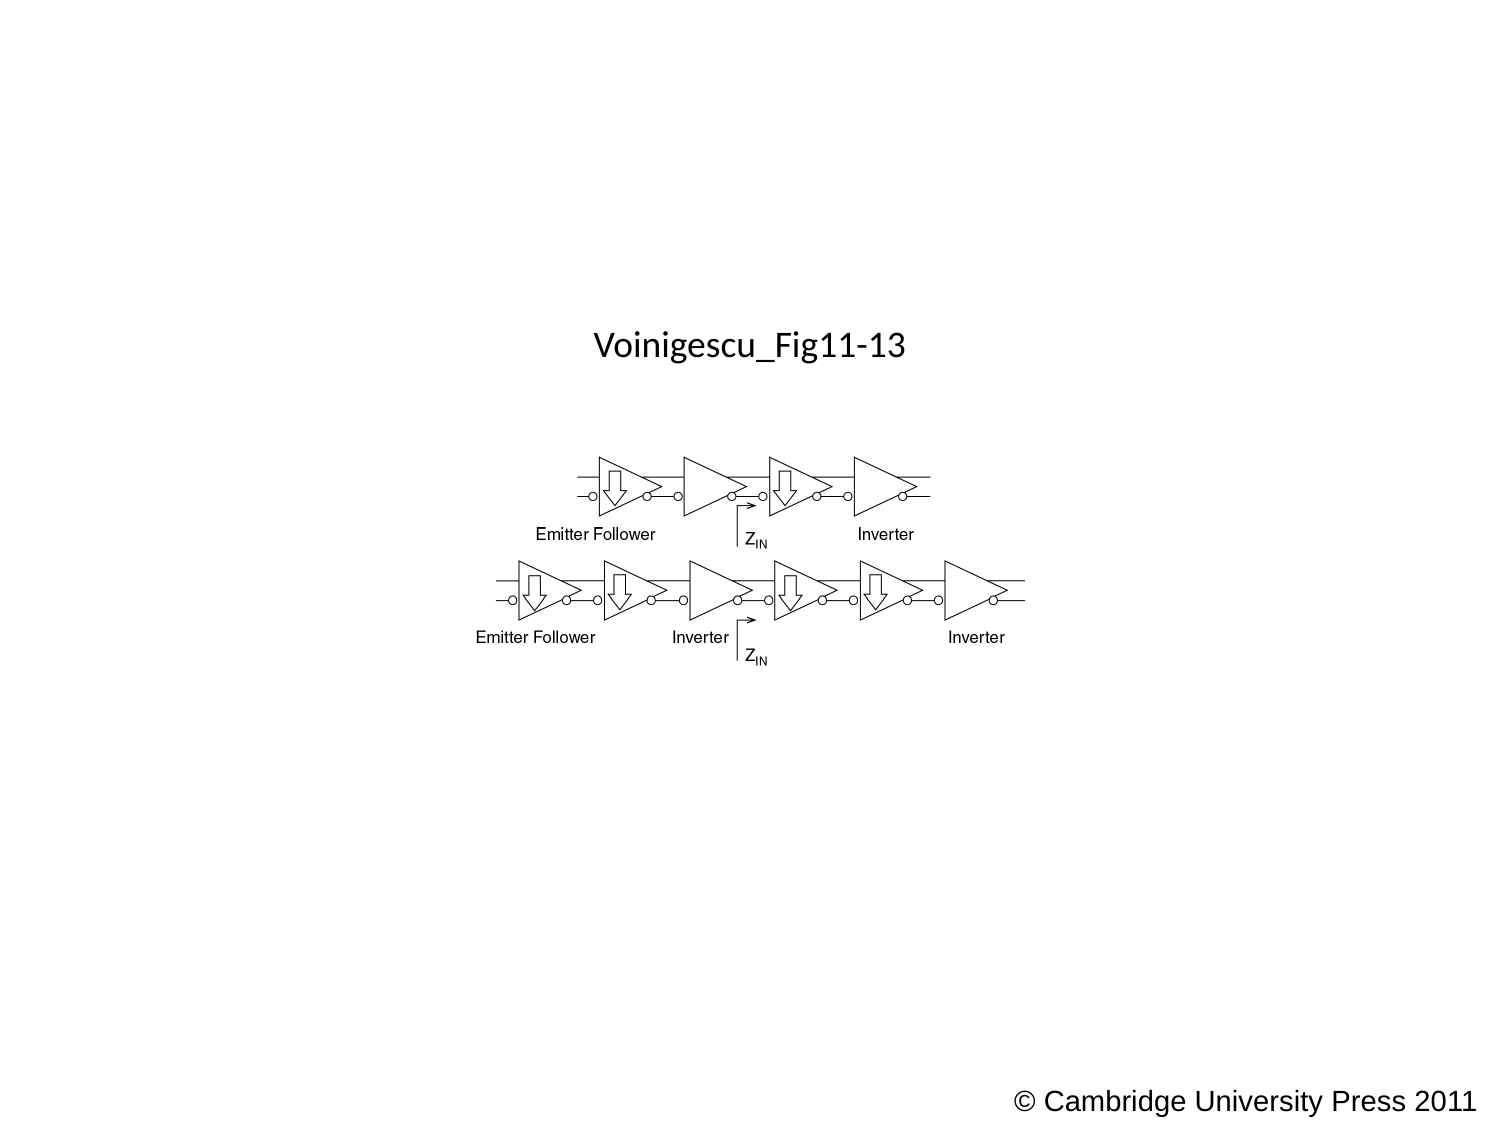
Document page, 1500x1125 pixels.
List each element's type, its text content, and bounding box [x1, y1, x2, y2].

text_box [475, 312, 1025, 669]
text_box © Cambridge University Press 2011 [907, 1074, 1493, 1125]
